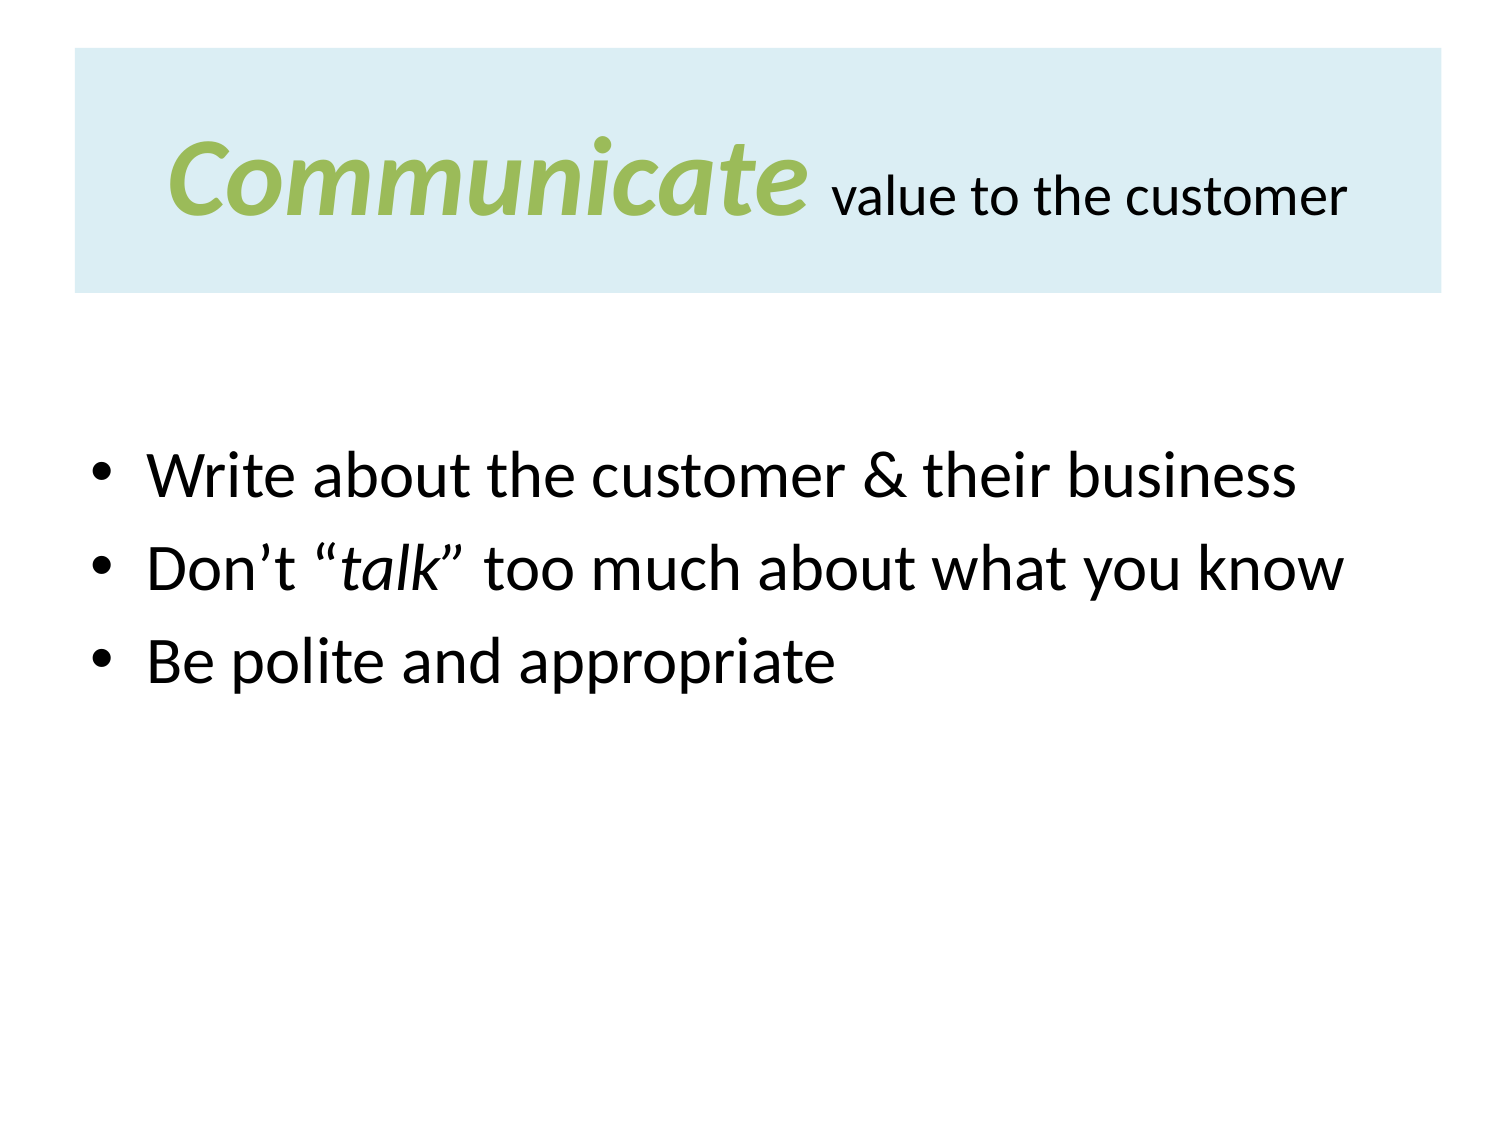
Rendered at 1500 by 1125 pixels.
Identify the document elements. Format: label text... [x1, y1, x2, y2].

text_box [74, 374, 1425, 1005]
text_box Communicate value to the customer [74, 47, 1442, 293]
